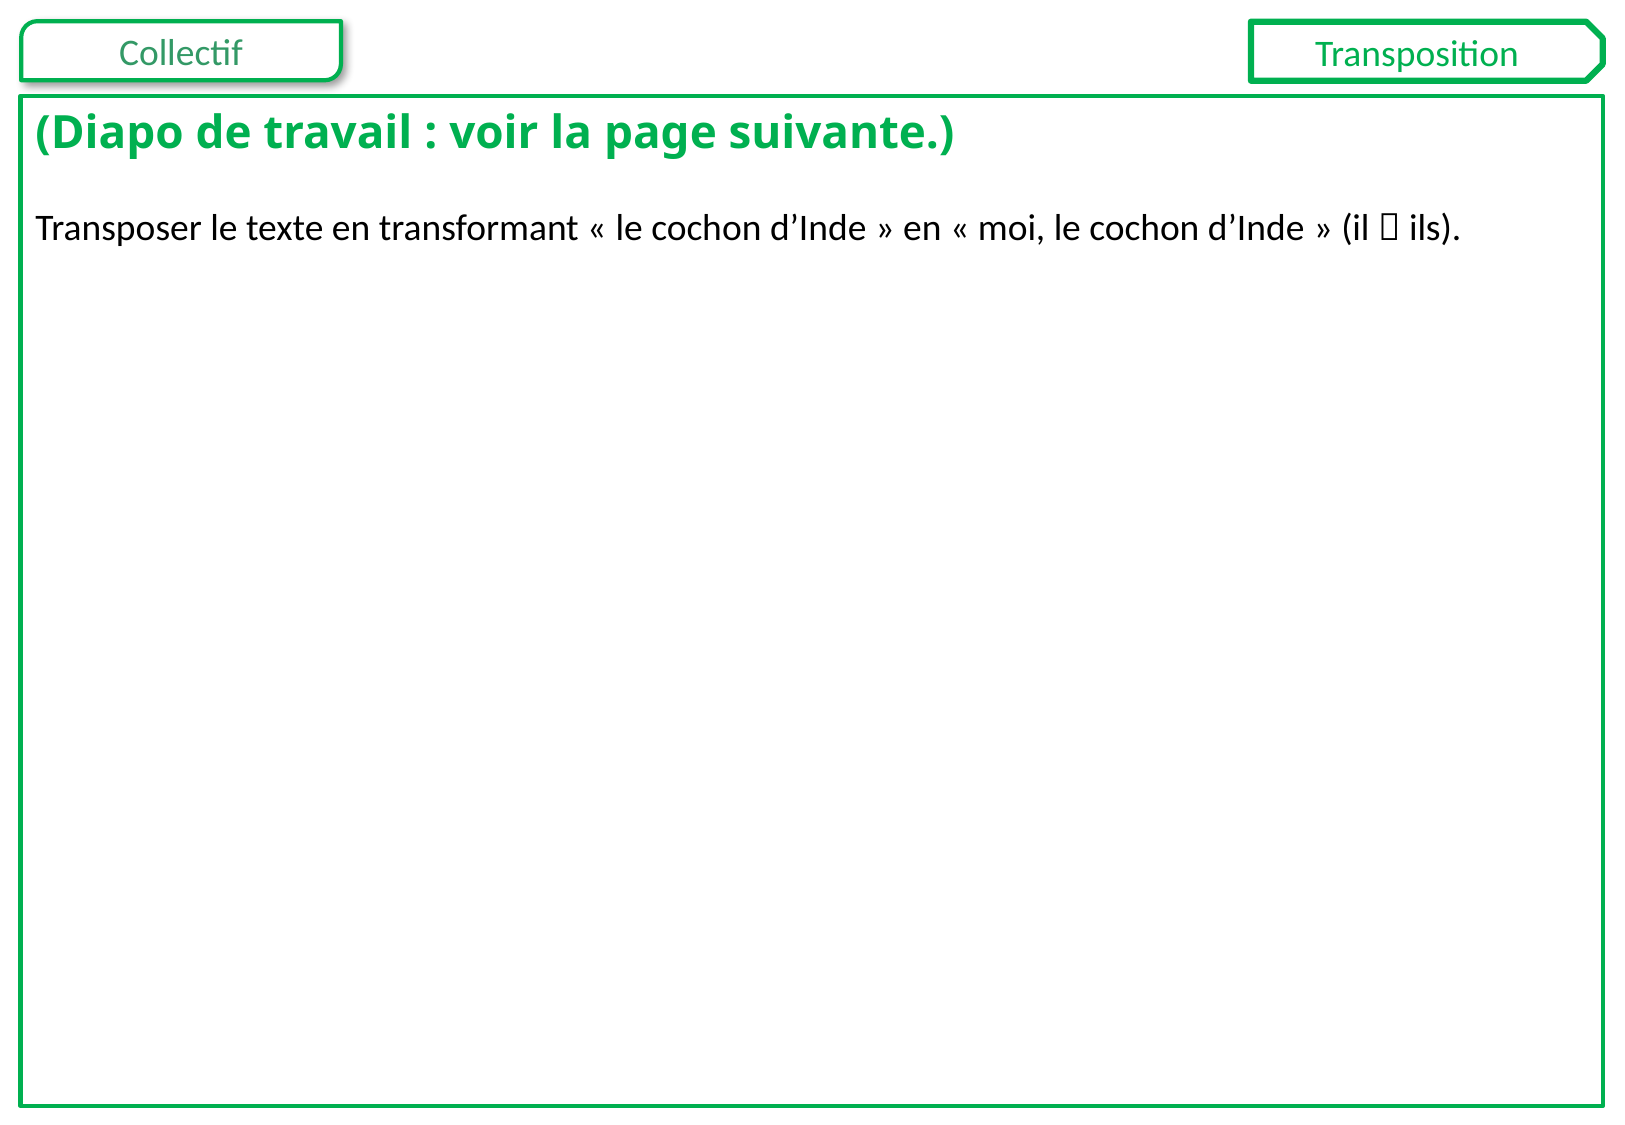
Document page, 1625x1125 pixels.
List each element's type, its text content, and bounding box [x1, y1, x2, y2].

list (Diapo de travail : voir la page suivante.) Transposer le texte en transformant « le cochon d’Inde » en « moi, le cochon d’Inde » (il  ils). [18, 94, 1605, 1108]
list Transposition [1250, 21, 1584, 81]
